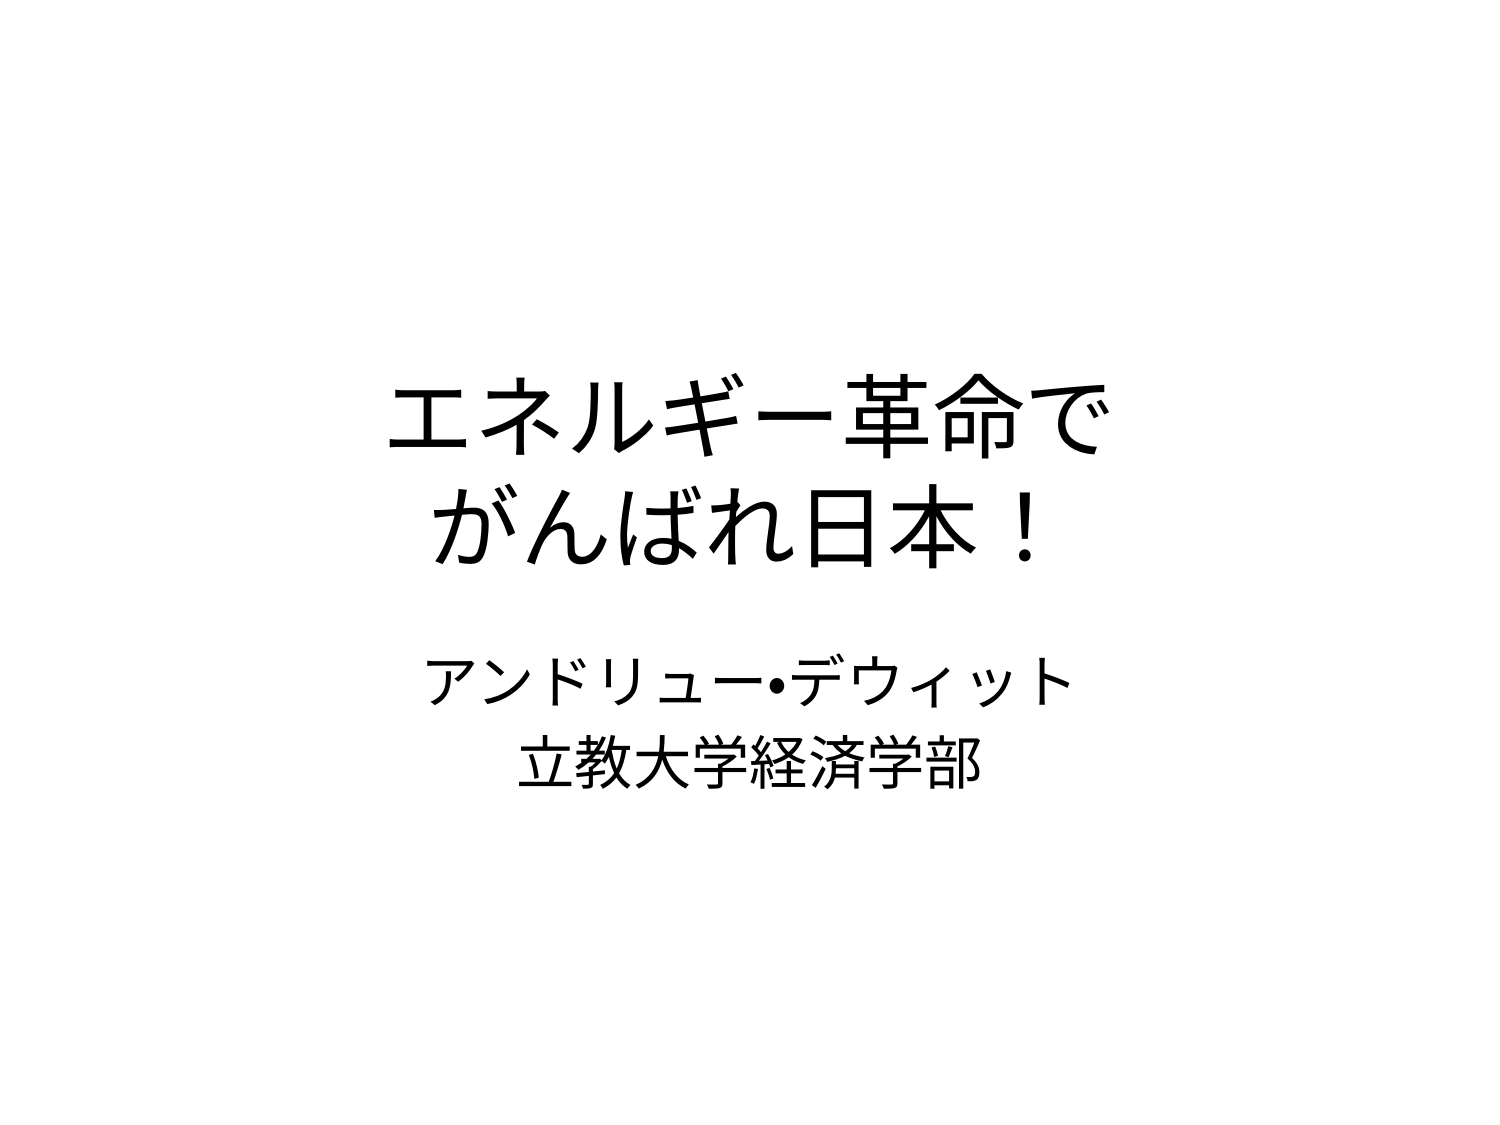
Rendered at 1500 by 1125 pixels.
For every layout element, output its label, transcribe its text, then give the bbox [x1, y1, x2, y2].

title エネルギー革命で がんばれ日本！ [112, 349, 1388, 591]
subtitle アンドリュー・デウィット 立教大学経済学部 [225, 637, 1275, 925]
